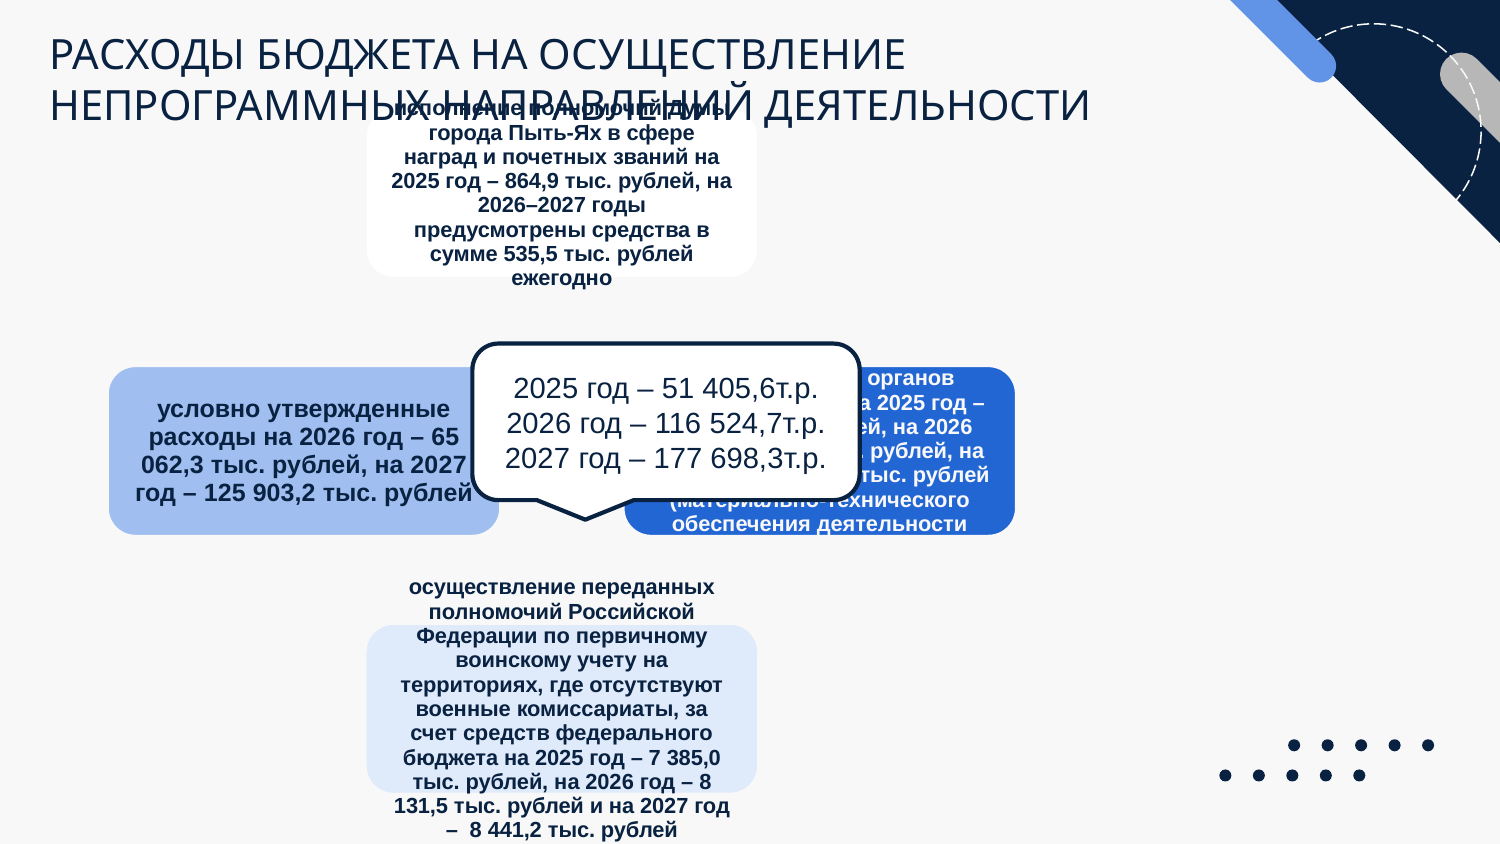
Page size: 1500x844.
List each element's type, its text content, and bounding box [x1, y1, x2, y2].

title РАСХОДЫ БЮДЖЕТА НА ОСУЩЕСТВЛЕНИЕ НЕПРОГРАММНЫХ НАПРАВЛЕНИЙ ДЕЯТЕЛЬНОСТИ [34, 13, 1298, 106]
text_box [0, 106, 1352, 795]
